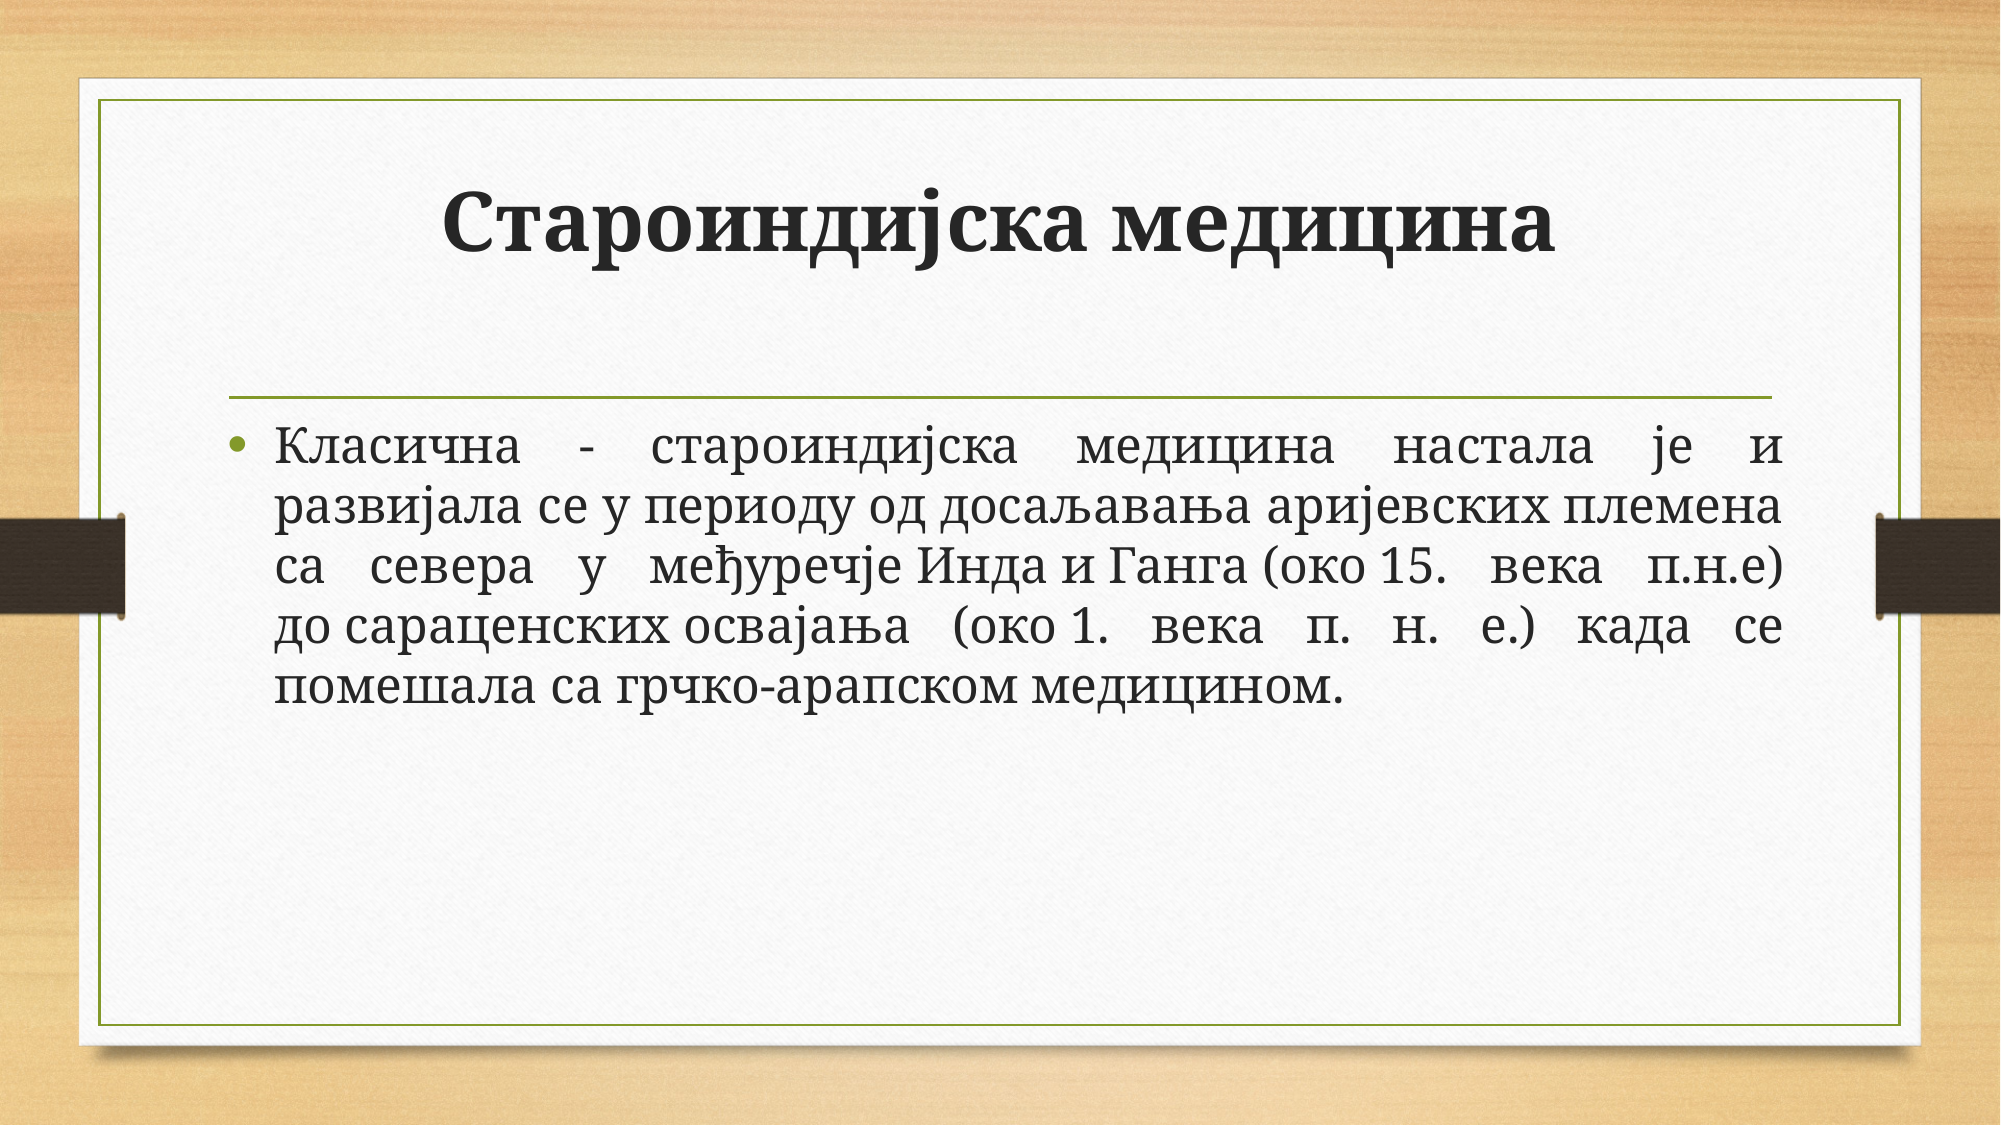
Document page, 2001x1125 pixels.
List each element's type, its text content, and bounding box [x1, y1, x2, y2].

picture [0, 0, 2001, 1125]
title Староиндијска медицина [212, 161, 1788, 375]
list Класична - староиндијска медицина настала је и развијала се у периоду од досаљавања аријевских племена са севера у међуречје Инда и Ганга (око 15. века п.н.е) до сараценских освајања (око 1. века п. н. е.) када се помешала са грчко-арапском медицином. [212, 406, 1800, 964]
